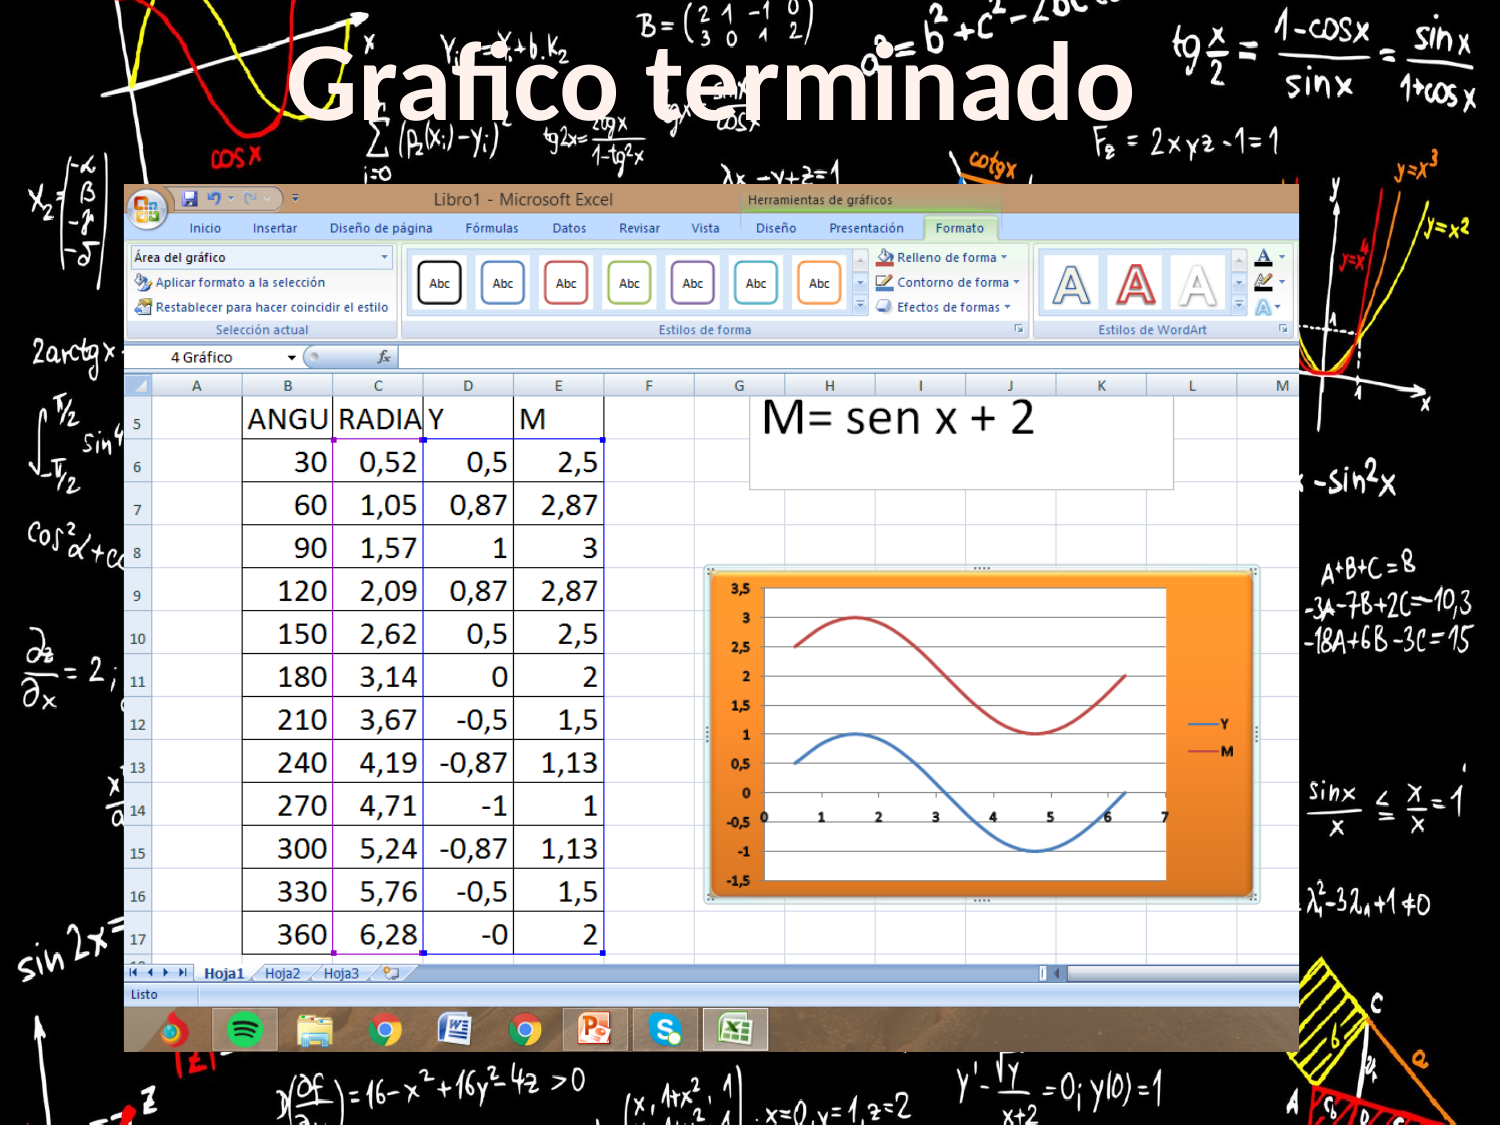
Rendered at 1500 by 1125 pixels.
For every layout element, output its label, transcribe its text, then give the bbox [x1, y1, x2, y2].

text_box Grafico terminado [271, 0, 1152, 150]
picture [0, 0, 1500, 1125]
